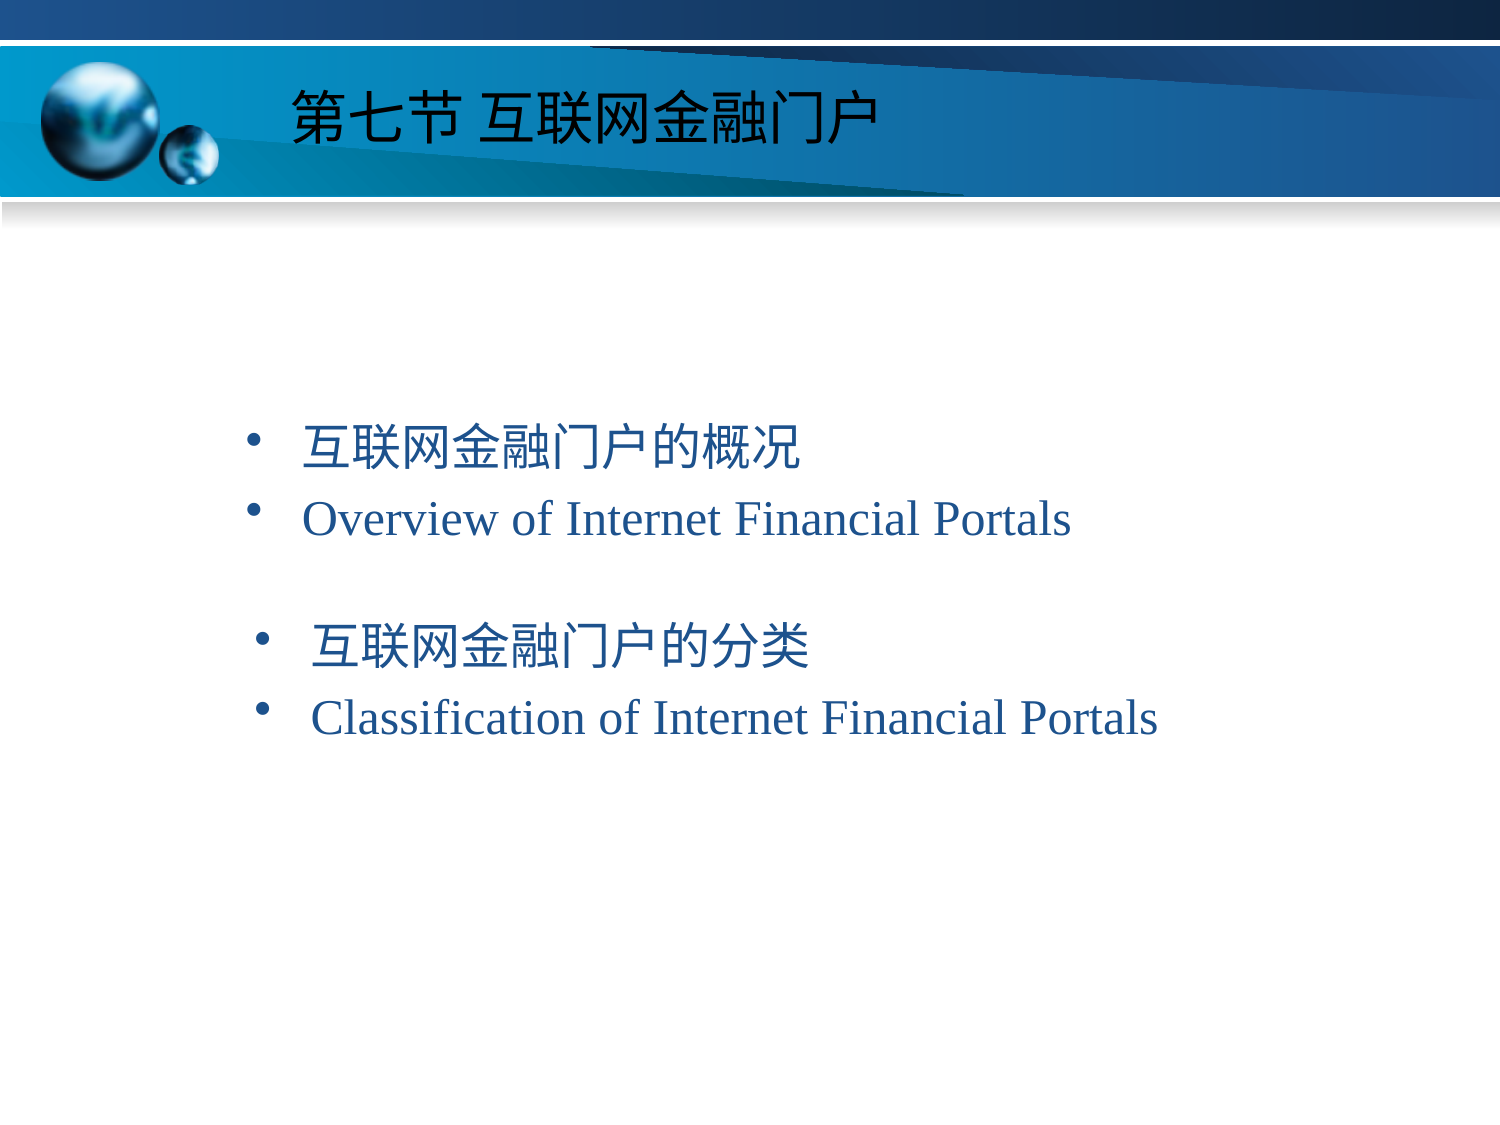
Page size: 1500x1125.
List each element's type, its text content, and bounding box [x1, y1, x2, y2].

text_box 互联网金融门户的分类 Classification of Internet Financial Portals [239, 607, 1278, 752]
text_box 互联网金融门户的概况 Overview of Internet Financial Portals [230, 408, 1270, 553]
picture [160, 126, 218, 184]
title 第七节 互联网金融门户 [274, 44, 1363, 188]
picture [42, 63, 159, 180]
